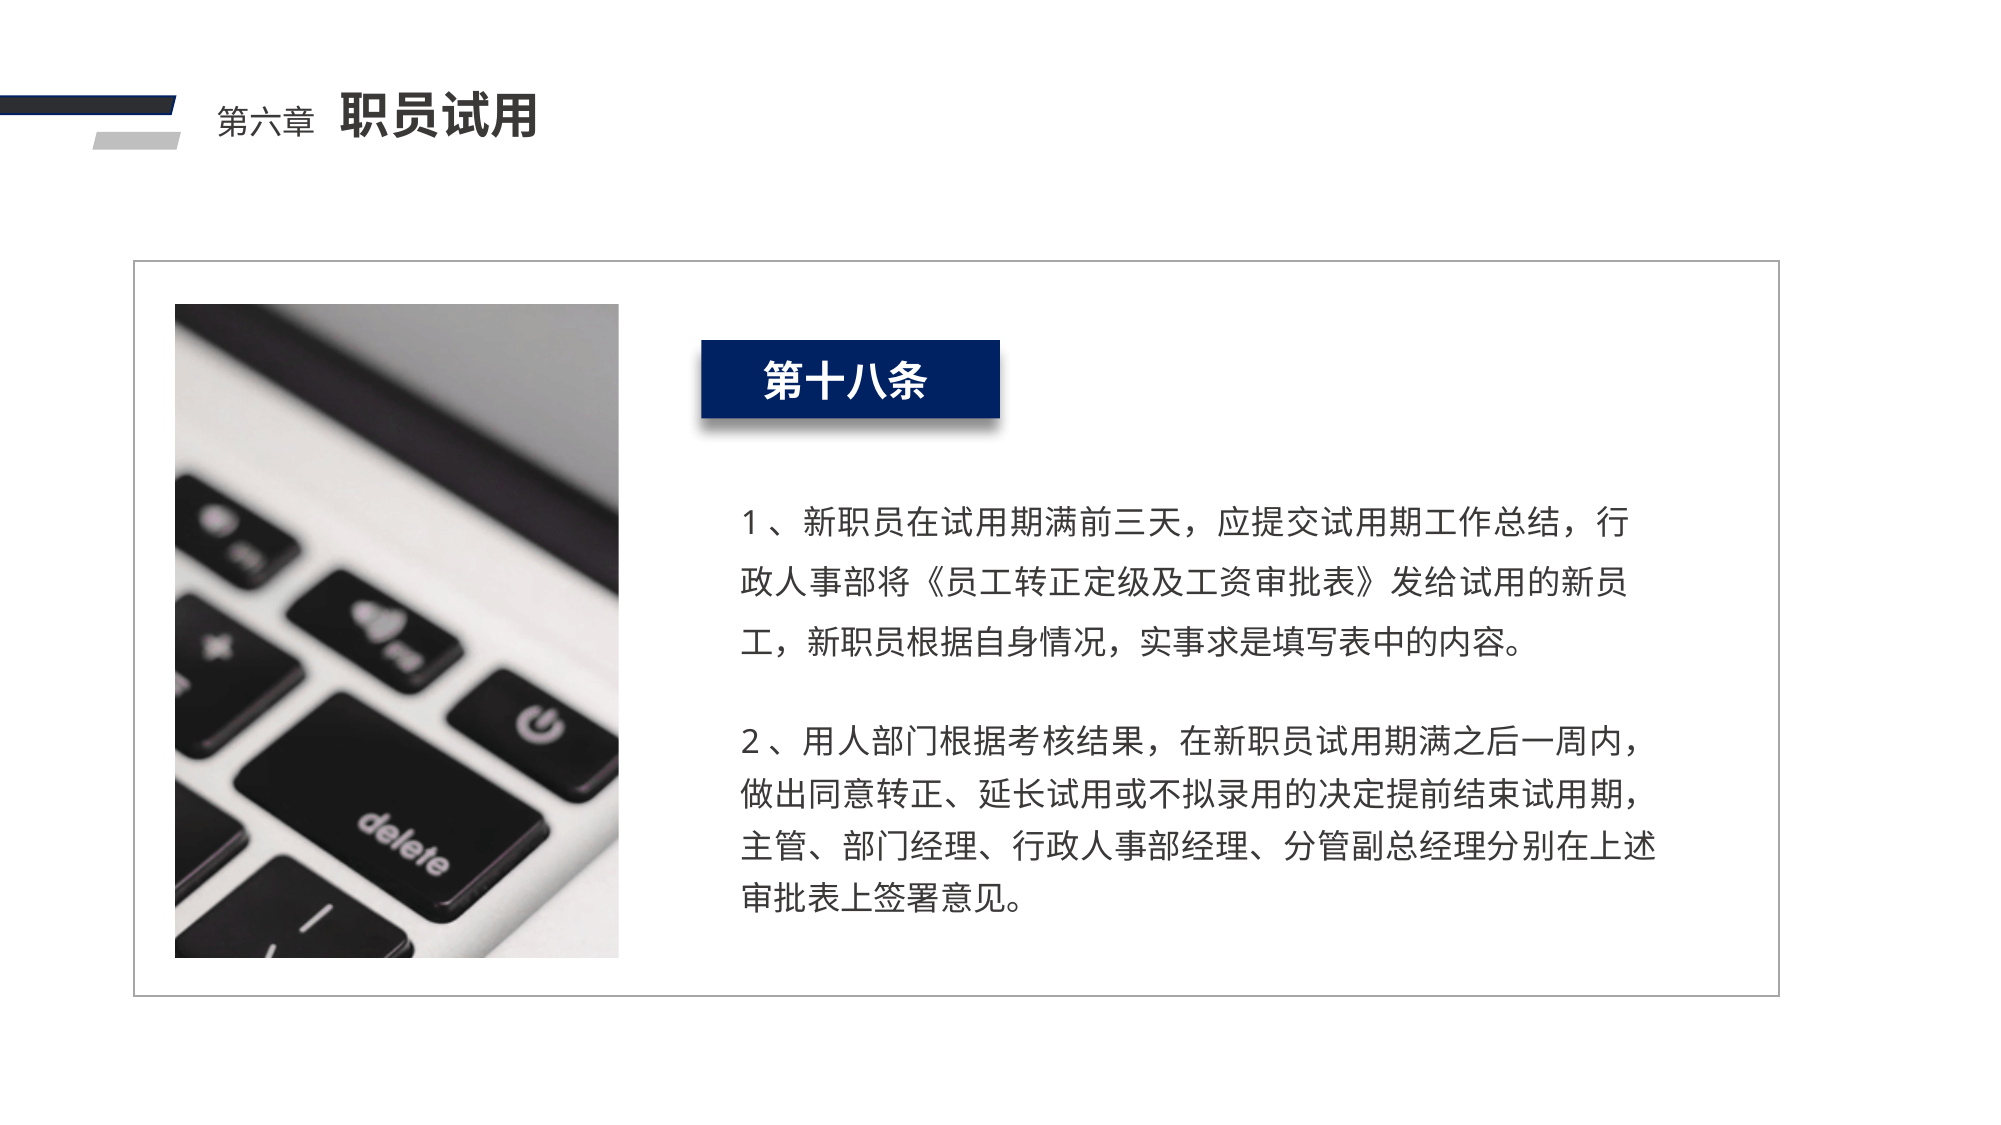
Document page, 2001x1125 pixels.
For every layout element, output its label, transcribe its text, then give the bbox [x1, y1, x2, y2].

text_box 1、新职员在试用期满前三天，应提交试用期工作总结，行政人事部将《员工转正定级及工资审批表》发给试用的新员工，新职员根据自身情况，实事求是填写表中的内容。 [726, 473, 1645, 669]
text_box 第十八条 [700, 339, 1001, 419]
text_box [0, 96, 181, 150]
text_box [133, 260, 1780, 997]
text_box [201, 75, 689, 152]
text_box 2、用人部门根据考核结果，在新职员试用期满之后一周内，做出同意转正、延长试用或不拟录用的决定提前结束试用期，主管、部门经理、行政人事部经理、分管副总经理分别在上述审批表上签署意见。 [726, 701, 1672, 925]
